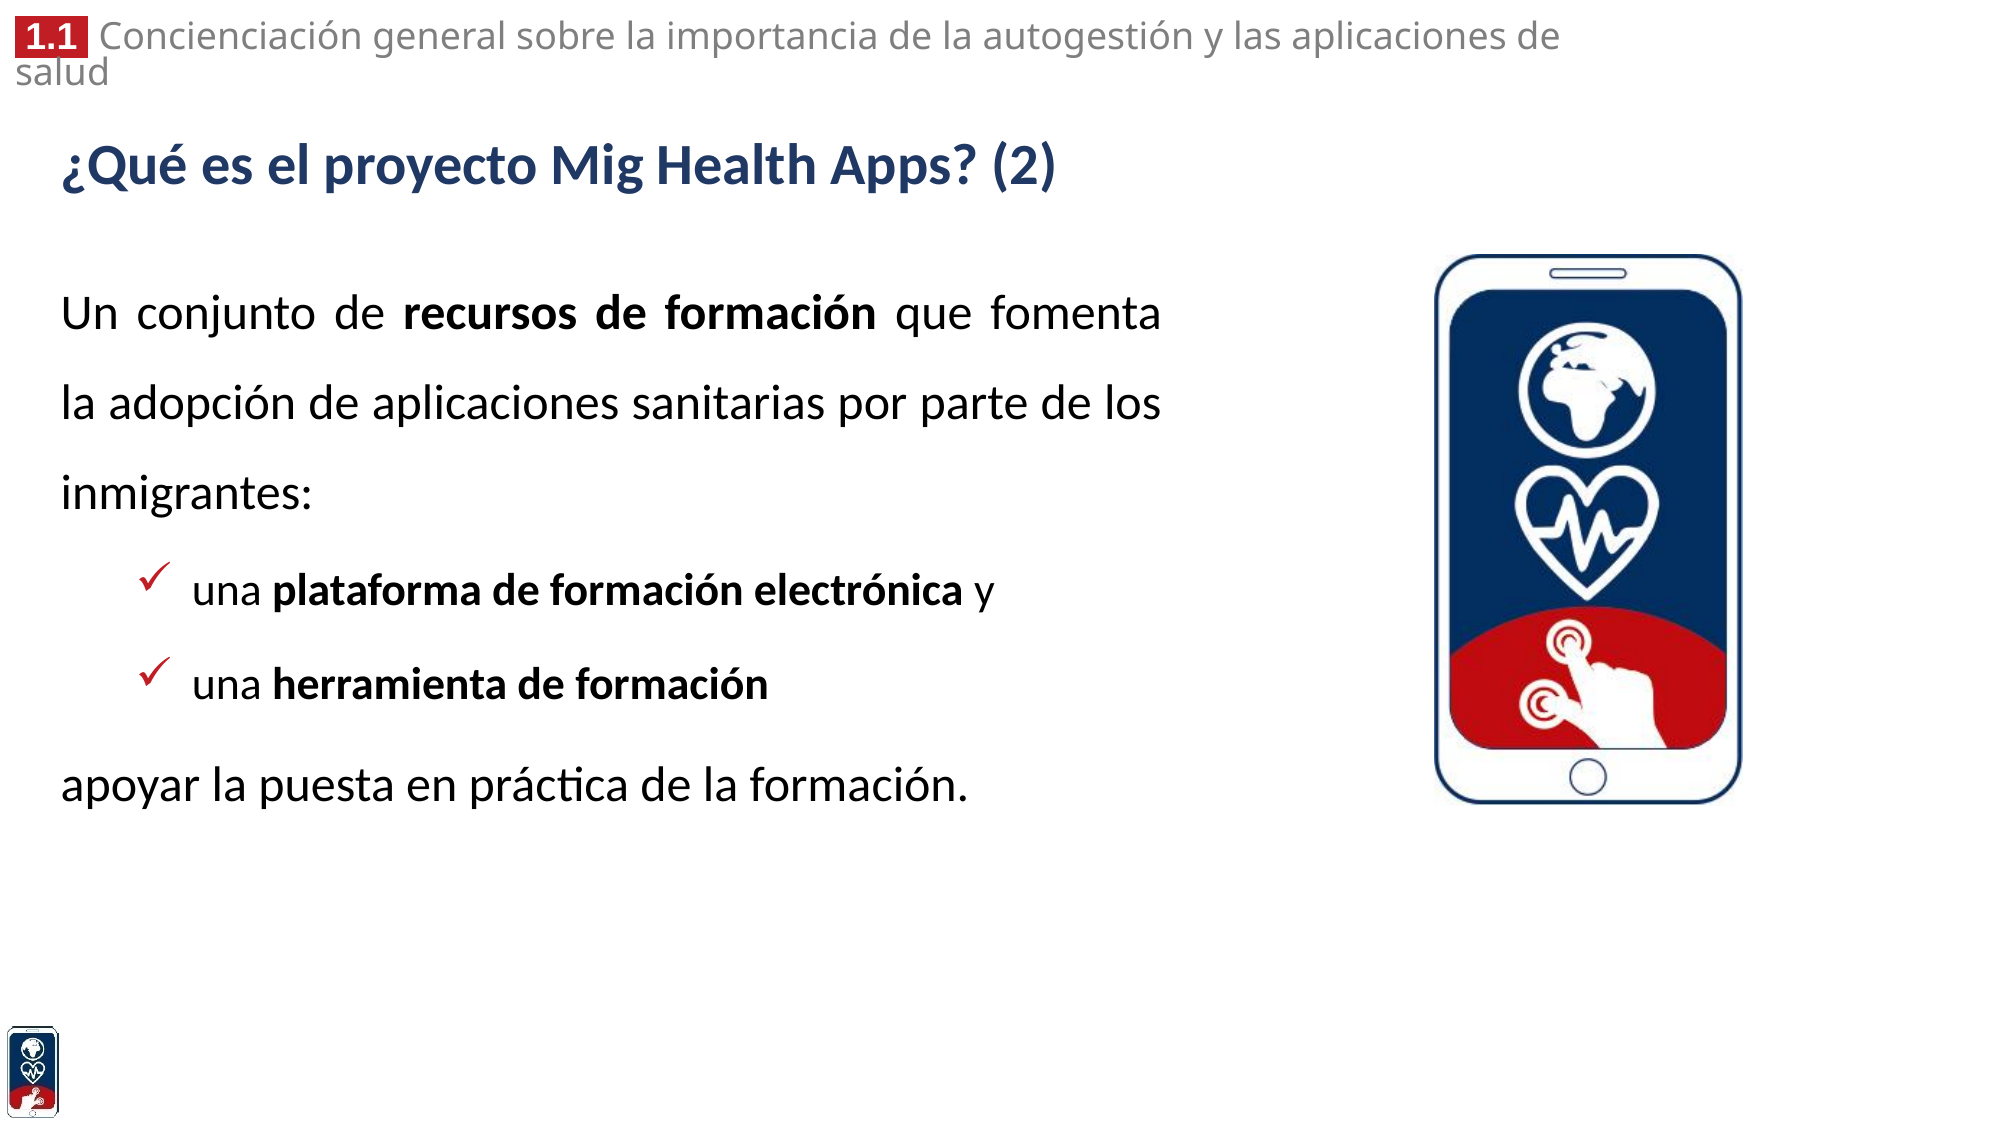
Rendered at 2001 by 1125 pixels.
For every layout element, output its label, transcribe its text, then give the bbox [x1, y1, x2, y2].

title ¿Qué es el proyecto Mig Health Apps? (2) [45, 115, 1860, 216]
picture [7, 1026, 59, 1118]
list Un conjunto de recursos de formación que fomenta la adopción de aplicaciones sanitarias por parte de los inmigrantes: una plataforma de formación electrónica y una herramienta de formación apoyar la puesta en práctica de la formación. [45, 241, 1177, 1040]
picture [1434, 254, 1743, 806]
